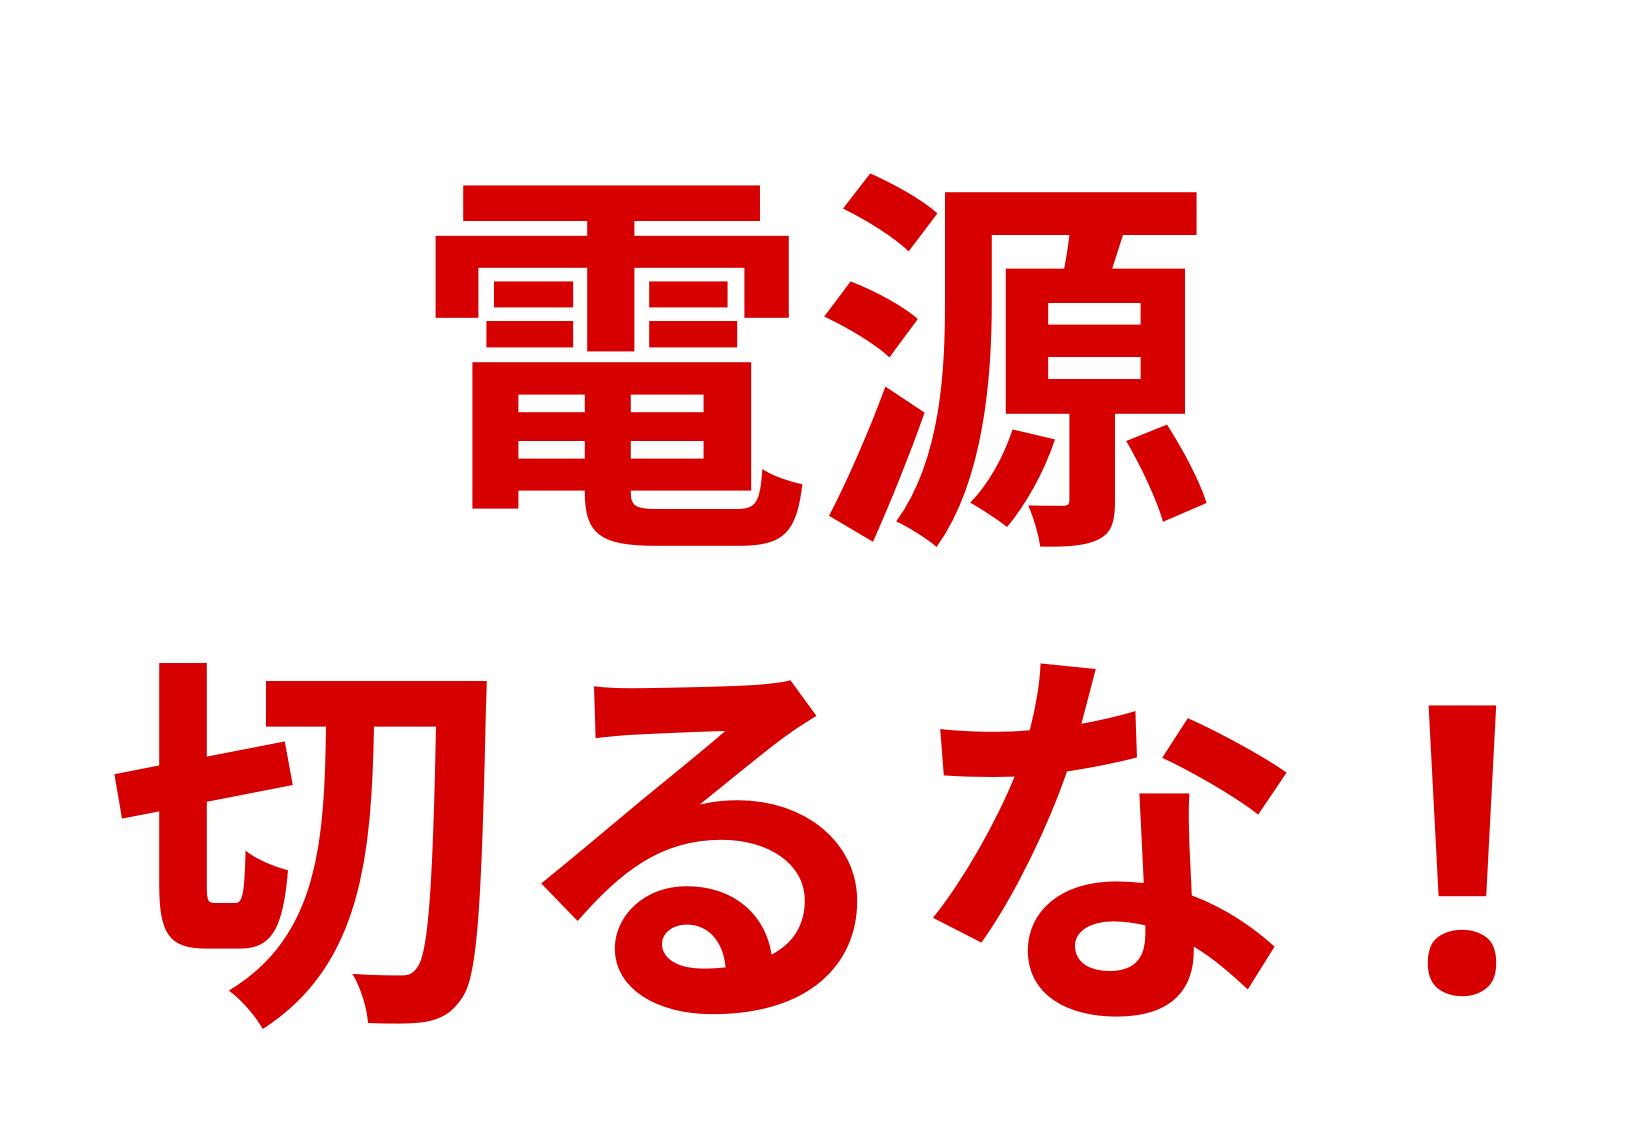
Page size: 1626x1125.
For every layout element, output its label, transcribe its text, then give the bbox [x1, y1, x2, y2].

text_box 電源 切るな! [0, 104, 1625, 1080]
